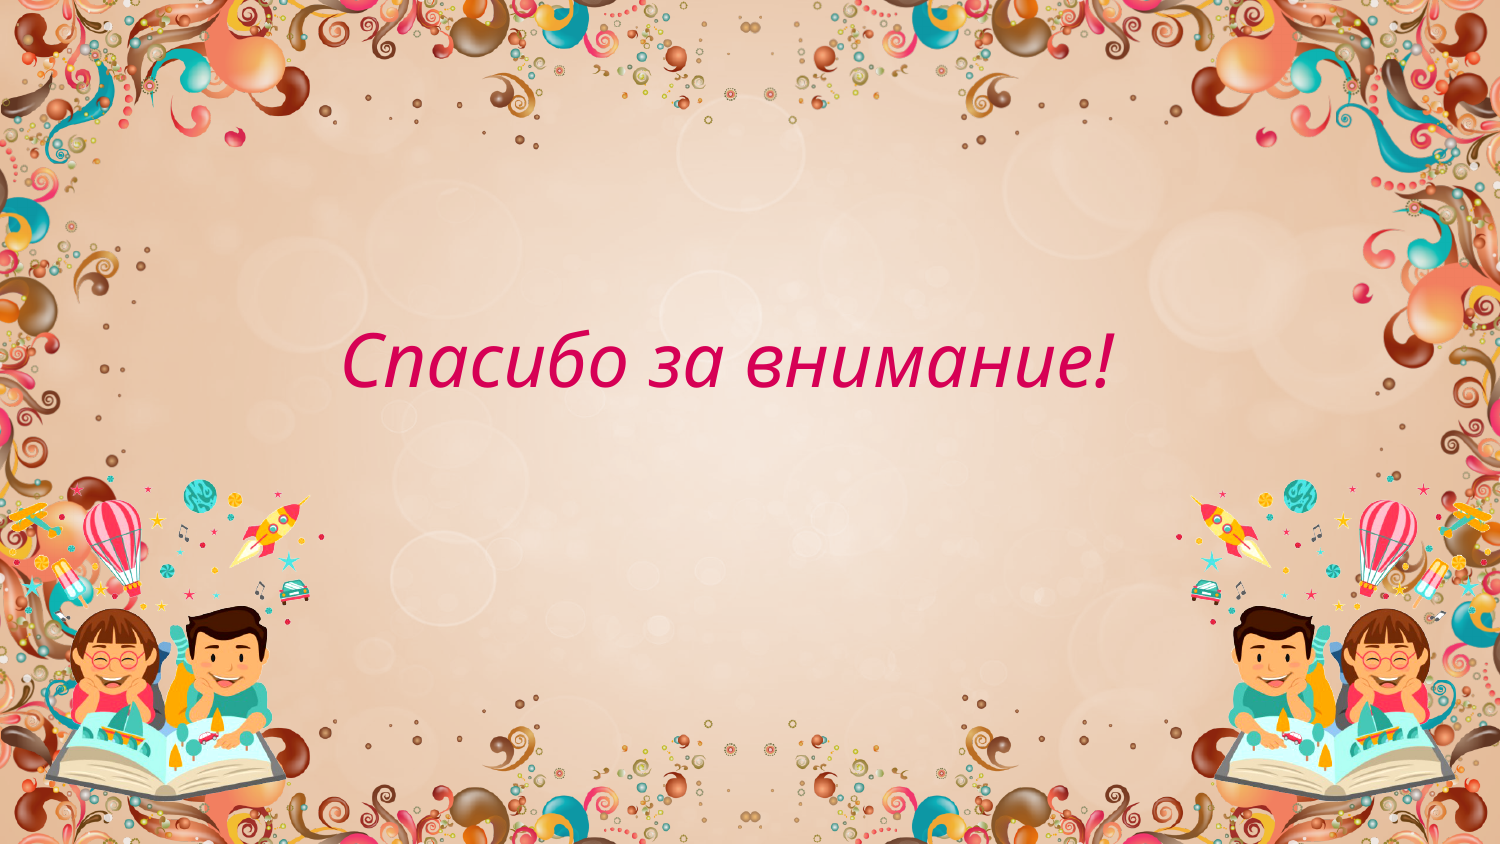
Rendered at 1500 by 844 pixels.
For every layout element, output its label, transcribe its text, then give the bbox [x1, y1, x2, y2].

picture [0, 0, 1500, 844]
picture [739, 0, 1500, 164]
text_box Спасибо за внимание! [210, 304, 1243, 410]
